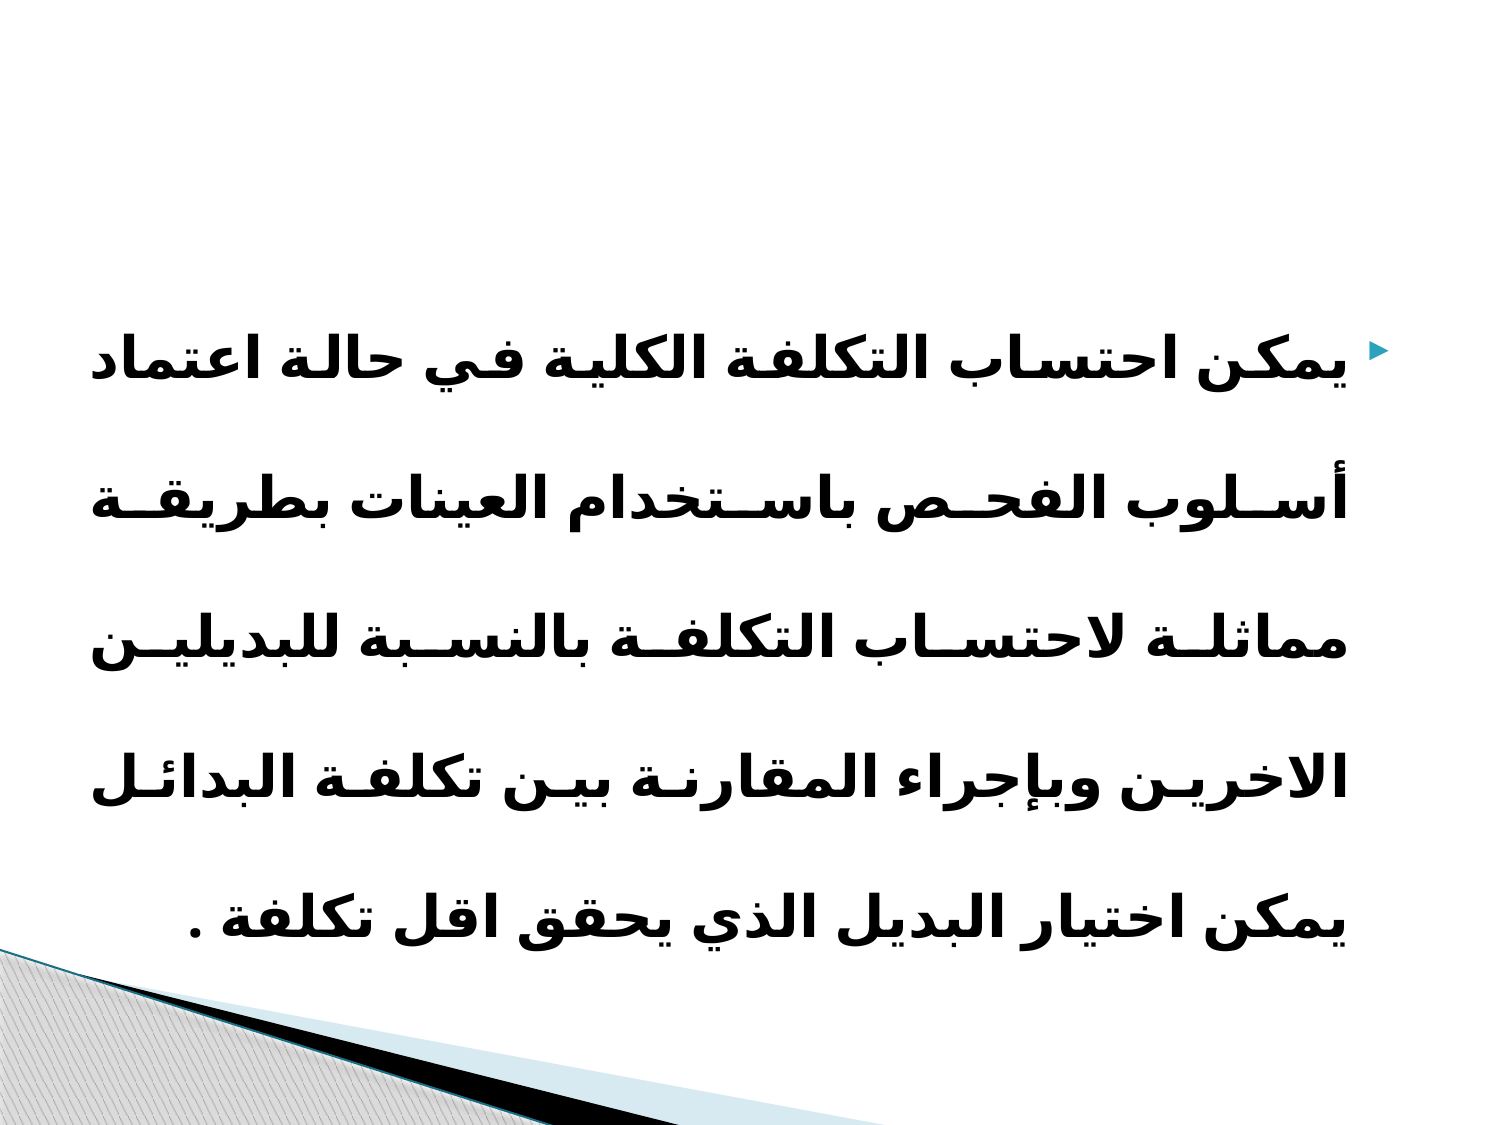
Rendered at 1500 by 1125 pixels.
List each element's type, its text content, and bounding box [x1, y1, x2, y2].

list يمكن احتساب التكلفة الكلية في حالة اعتماد أسلوب الفحص باستخدام العينات بطريقة مماثلة لاحتساب التكلفة بالنسبة للبديلين الاخرين وبإجراء المقارنة بين تكلفة البدائل يمكن اختيار البديل الذي يحقق اقل تكلفة . [75, 243, 1425, 986]
